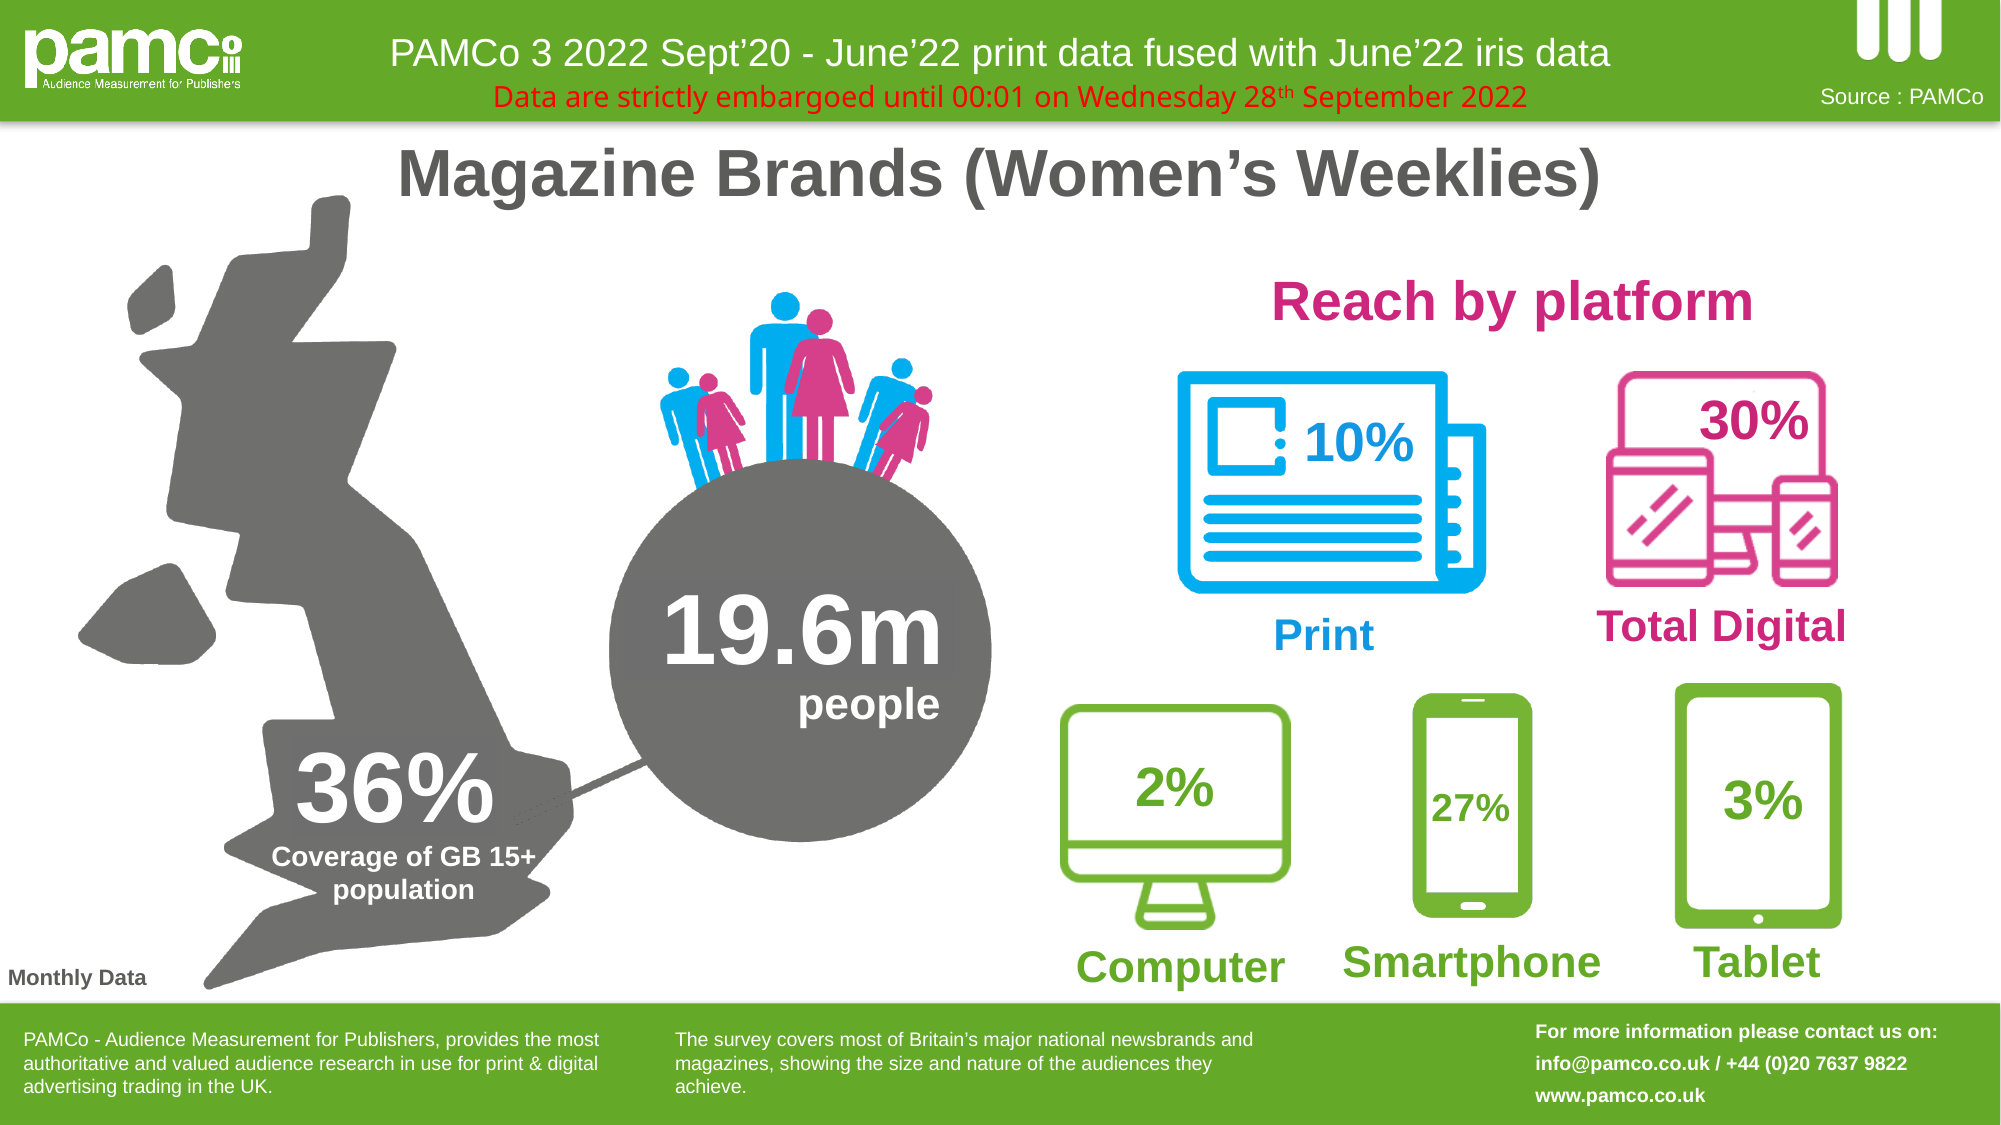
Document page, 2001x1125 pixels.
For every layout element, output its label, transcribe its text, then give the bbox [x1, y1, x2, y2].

picture [55, 218, 1011, 1017]
picture [1142, 326, 1521, 636]
picture [1382, 644, 1565, 944]
picture [1060, 704, 1291, 930]
picture [1606, 371, 1838, 587]
picture [23, 26, 243, 90]
picture [1654, 655, 1862, 950]
picture [1282, 624, 1295, 634]
text_box Magazine Brands (Women’s Weeklies) [0, 122, 2000, 218]
picture [1850, 0, 1944, 108]
picture [1341, 631, 1350, 636]
